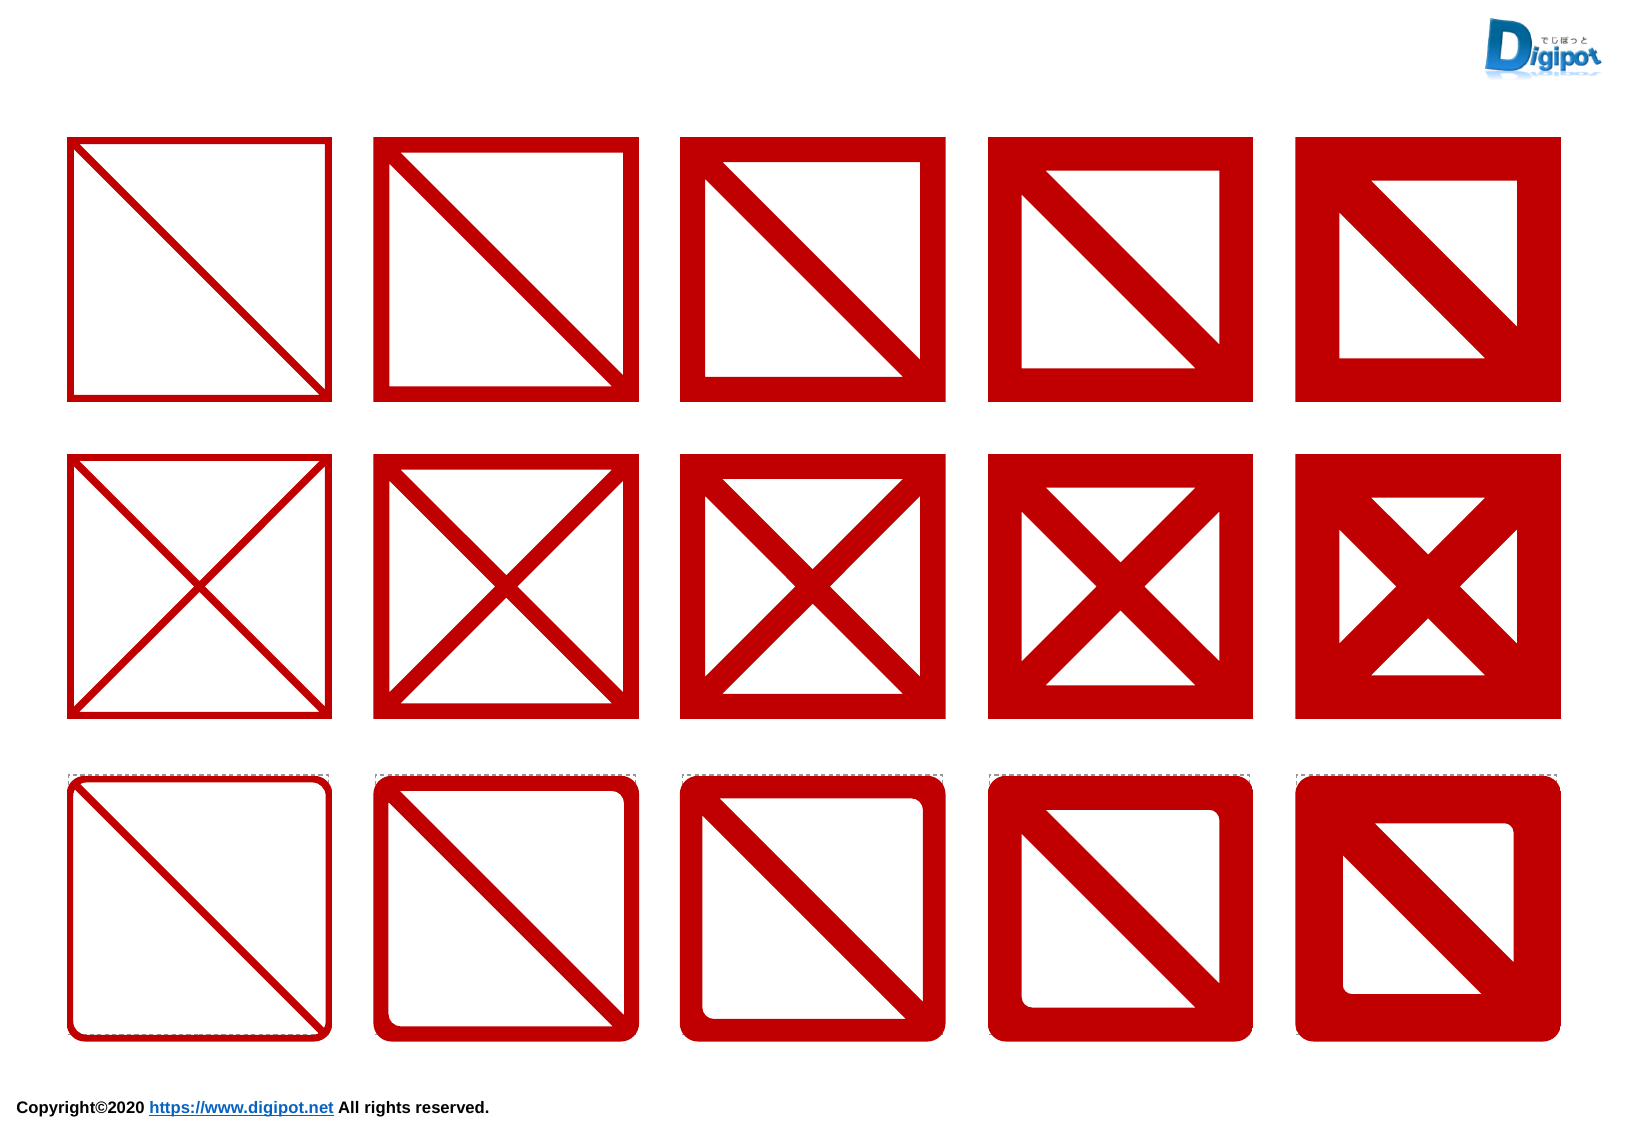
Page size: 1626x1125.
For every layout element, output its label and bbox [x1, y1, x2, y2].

text_box [372, 774, 641, 1043]
text_box [66, 453, 333, 720]
text_box [372, 453, 640, 720]
text_box [1294, 453, 1562, 720]
text_box [1294, 136, 1562, 403]
text_box [679, 136, 947, 403]
text_box [987, 136, 1254, 403]
text_box [66, 136, 333, 403]
text_box [1294, 774, 1563, 1043]
picture [1485, 18, 1602, 82]
text_box [65, 774, 334, 1043]
text_box [678, 774, 947, 1043]
text_box [372, 136, 640, 403]
text_box [987, 453, 1254, 720]
text_box [679, 453, 947, 720]
text_box [986, 774, 1255, 1043]
